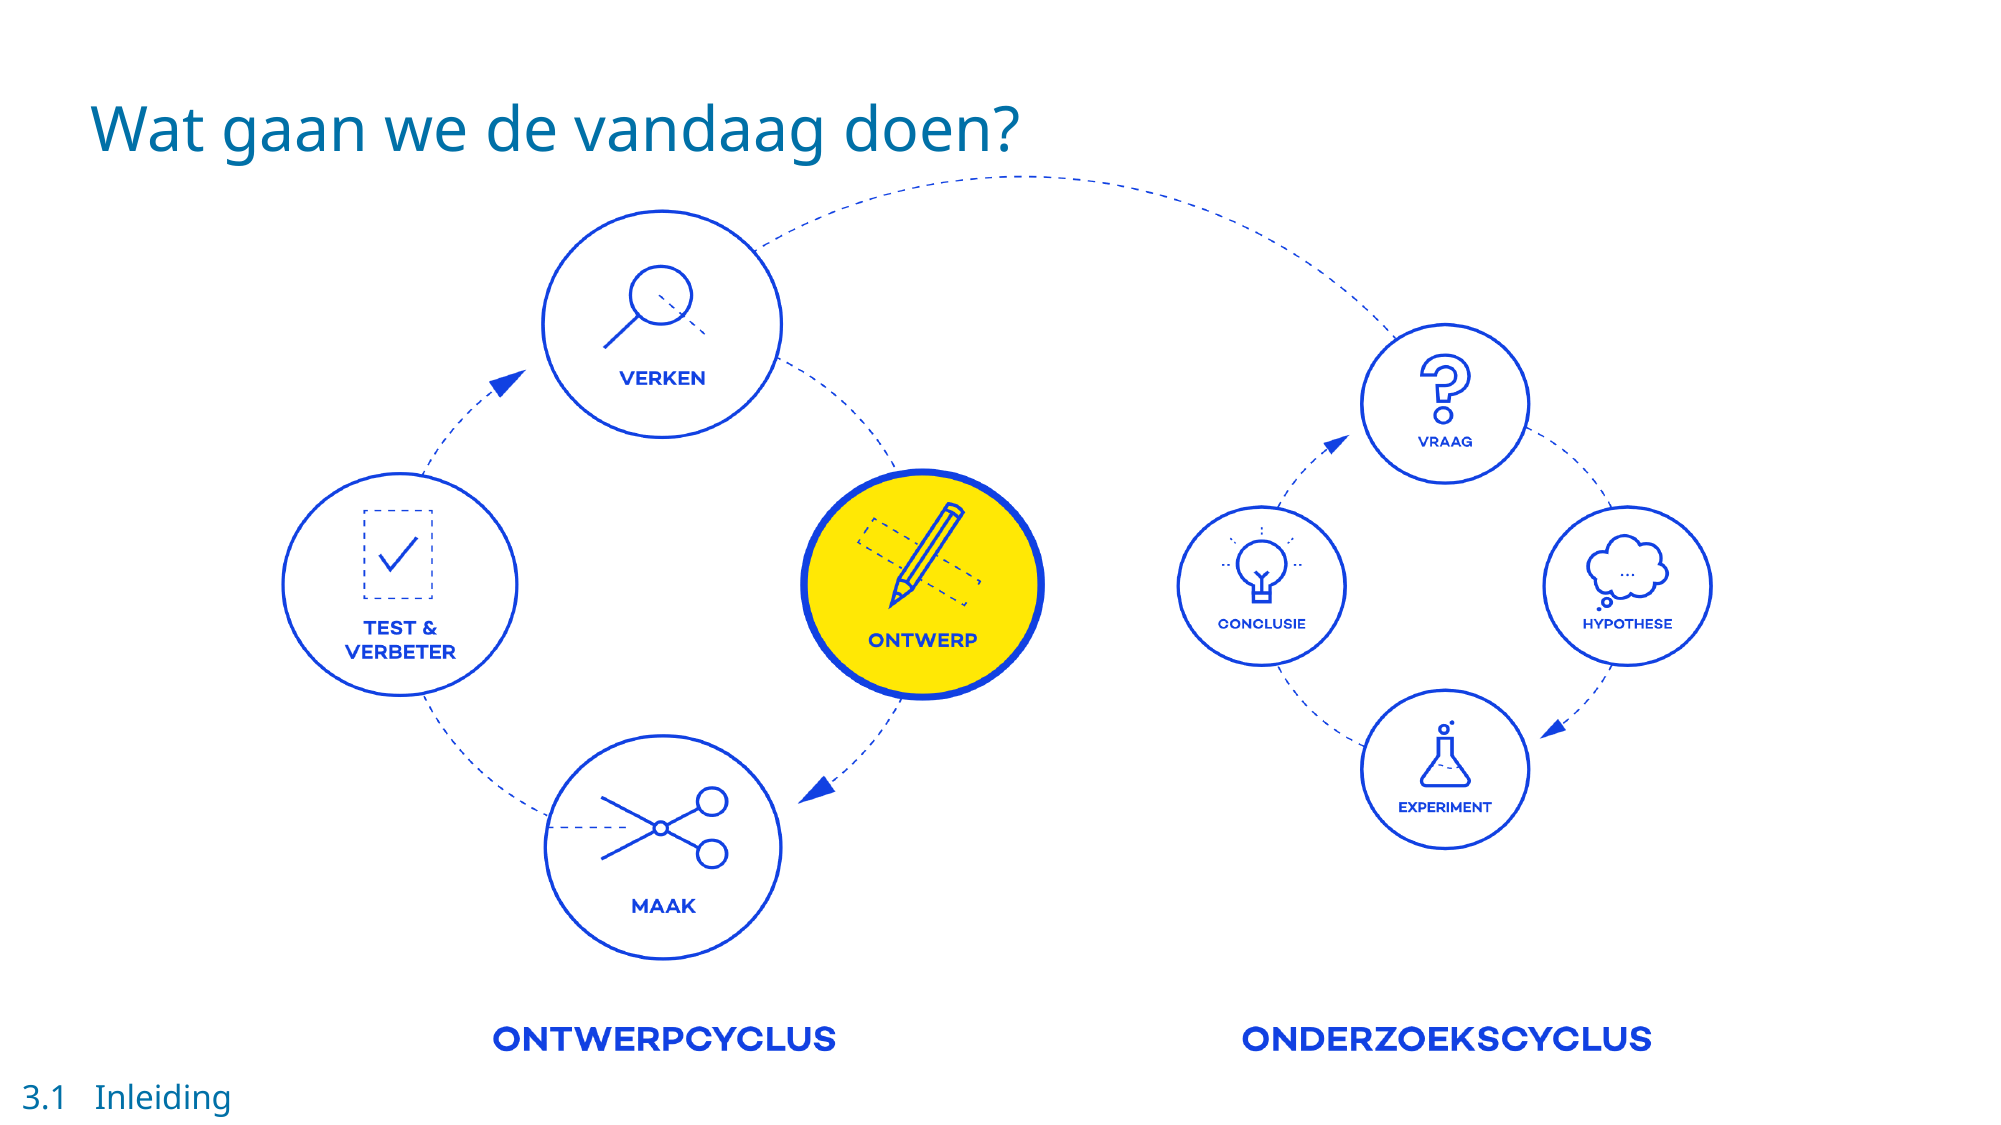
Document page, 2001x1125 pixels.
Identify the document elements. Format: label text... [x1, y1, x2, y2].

picture [222, 172, 1778, 1077]
title Wat gaan we de vandaag doen? [90, 89, 1910, 247]
text_box 3.1 Inleiding [21, 1076, 348, 1116]
